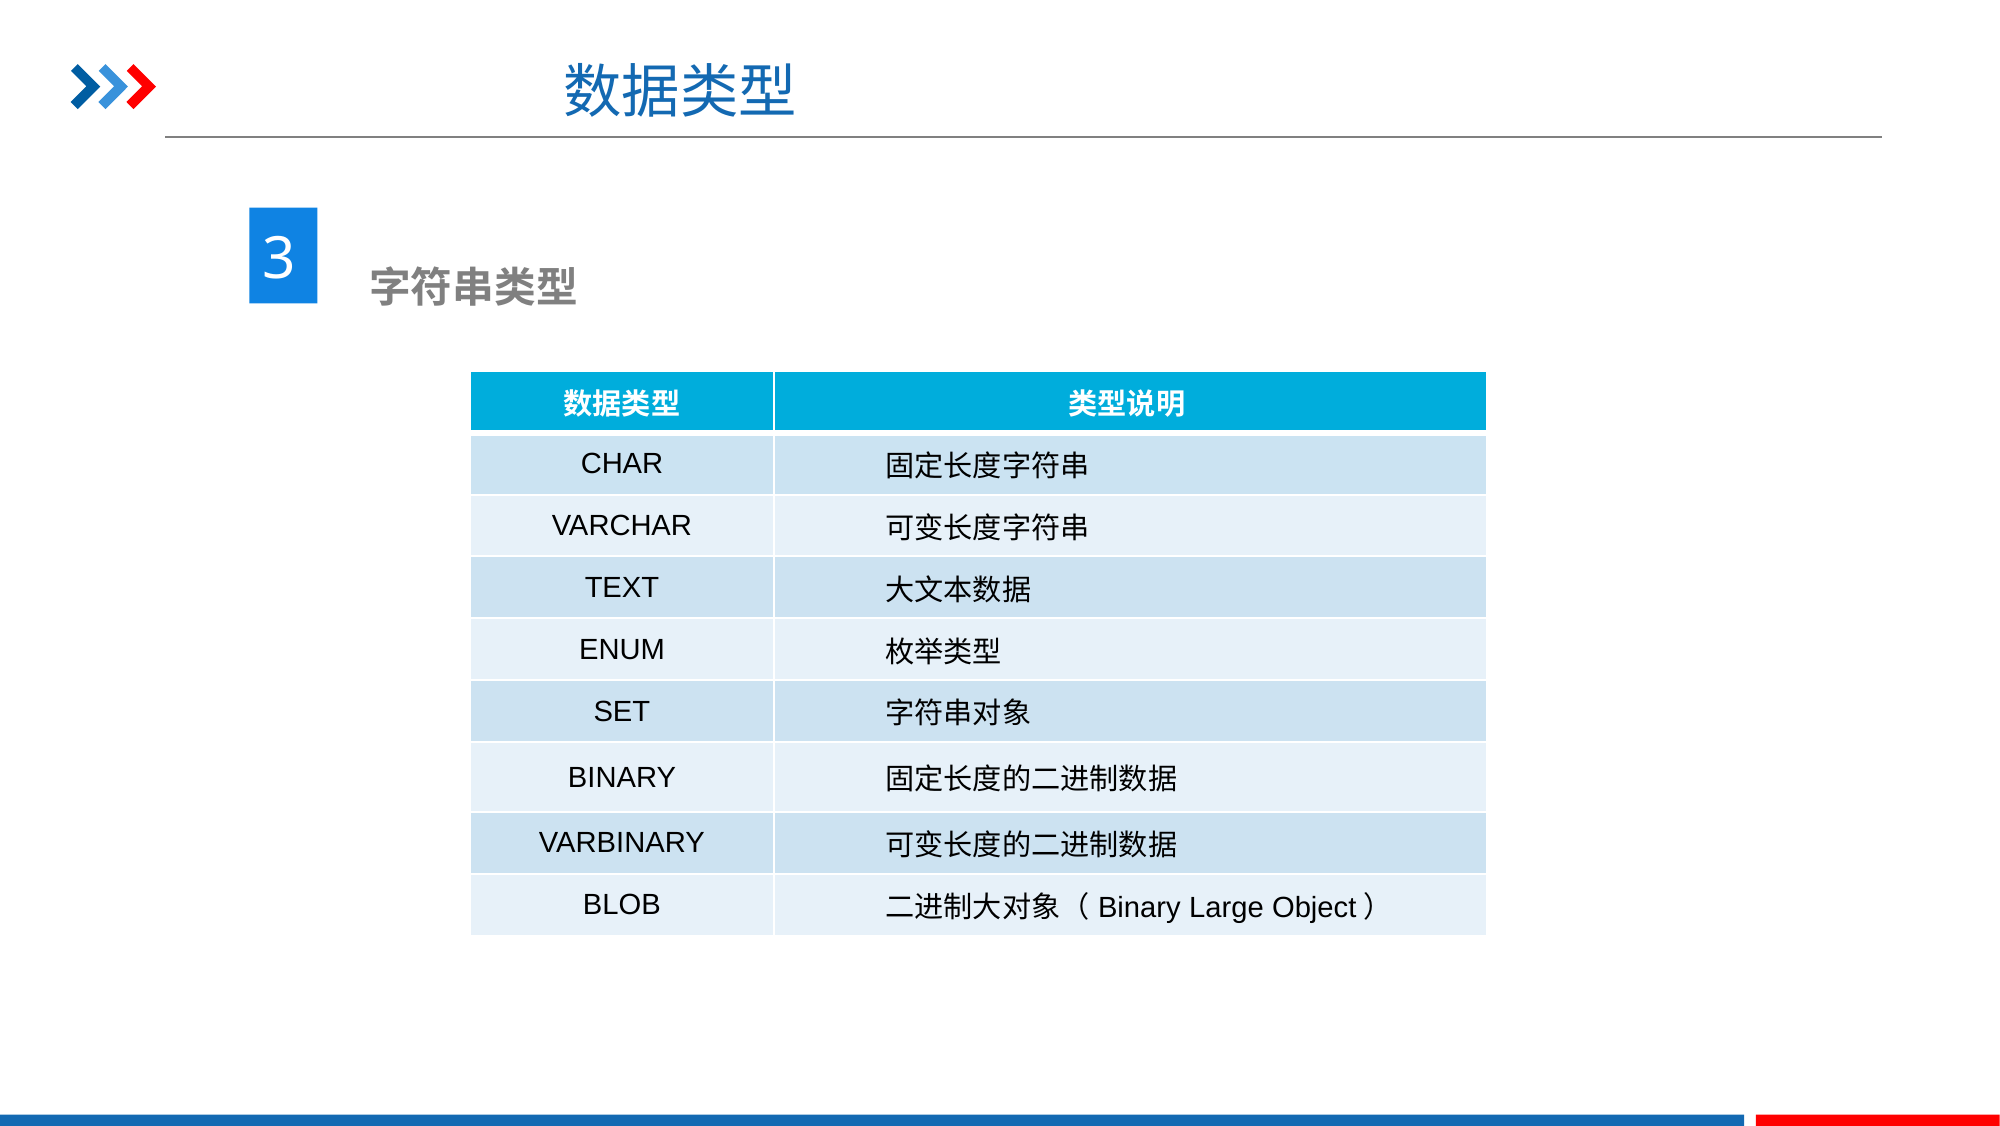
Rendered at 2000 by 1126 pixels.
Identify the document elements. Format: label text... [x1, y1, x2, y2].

table_cell 可变长度的二进制数据 [775, 813, 1486, 873]
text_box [249, 207, 318, 304]
table_cell CHAR [471, 436, 773, 494]
table_cell 二进制大对象（Binary Large Object） [775, 875, 1486, 935]
table_cell 大文本数据 [775, 557, 1486, 617]
table_header 类型说明 [775, 372, 1486, 430]
title 数据类型 [521, 25, 1296, 153]
table_cell VARBINARY [471, 813, 773, 873]
table_cell 字符串对象 [775, 681, 1486, 741]
table_cell 可变长度字符串 [775, 496, 1486, 555]
table_cell BLOB [471, 875, 773, 935]
table_cell SET [471, 681, 773, 741]
table_cell 枚举类型 [775, 619, 1486, 679]
table_cell TEXT [471, 557, 773, 617]
table_cell 固定长度字符串 [775, 436, 1486, 494]
table_cell 固定长度的二进制数据 [775, 743, 1486, 811]
table_header 数据类型 [471, 372, 773, 430]
text_box 字符串类型 [319, 245, 1092, 380]
table_cell VARCHAR [471, 496, 773, 555]
table_cell ENUM [471, 619, 773, 679]
table_cell BINARY [471, 743, 773, 811]
